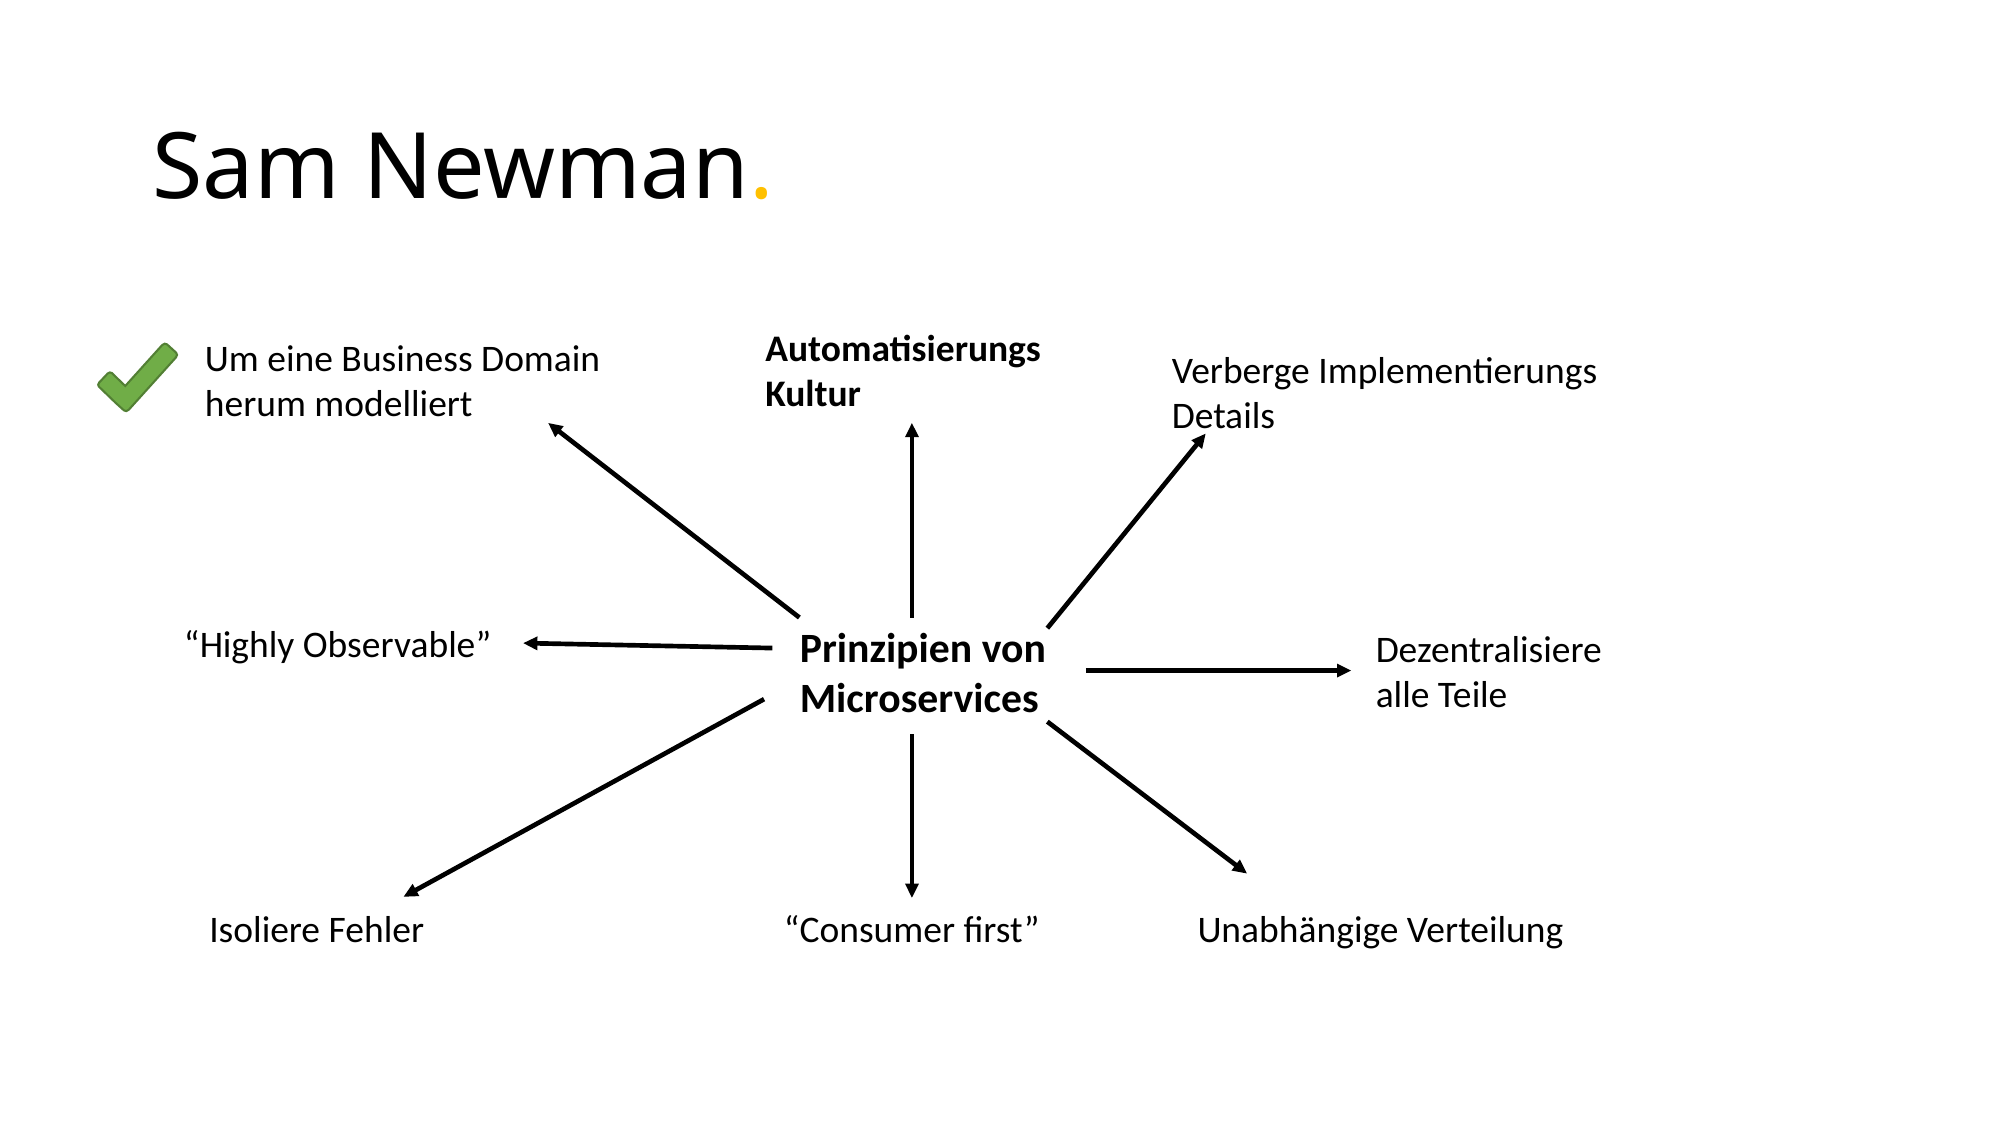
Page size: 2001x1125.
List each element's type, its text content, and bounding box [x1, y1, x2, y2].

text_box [403, 699, 764, 897]
text_box “Highly Observable” [169, 612, 507, 673]
text_box Automatisierungs Kultur [750, 317, 1057, 422]
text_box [548, 423, 800, 618]
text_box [1047, 721, 1247, 874]
text_box Unabhängige Verteilung [1182, 897, 1588, 958]
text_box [1047, 433, 1206, 629]
title Sam Newman. [137, 59, 1863, 278]
text_box Isoliere Fehler [194, 897, 440, 958]
text_box Um eine Business Domain herum modelliert [190, 326, 625, 432]
text_box “Consumer first” [769, 897, 1055, 958]
text_box Verberge Implementierungs Details [1157, 338, 1613, 444]
text_box [97, 342, 179, 413]
text_box Dezentralisiere alle Teile [1361, 617, 1626, 723]
text_box Prinzipien von Microservices [785, 613, 1071, 729]
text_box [523, 643, 773, 648]
